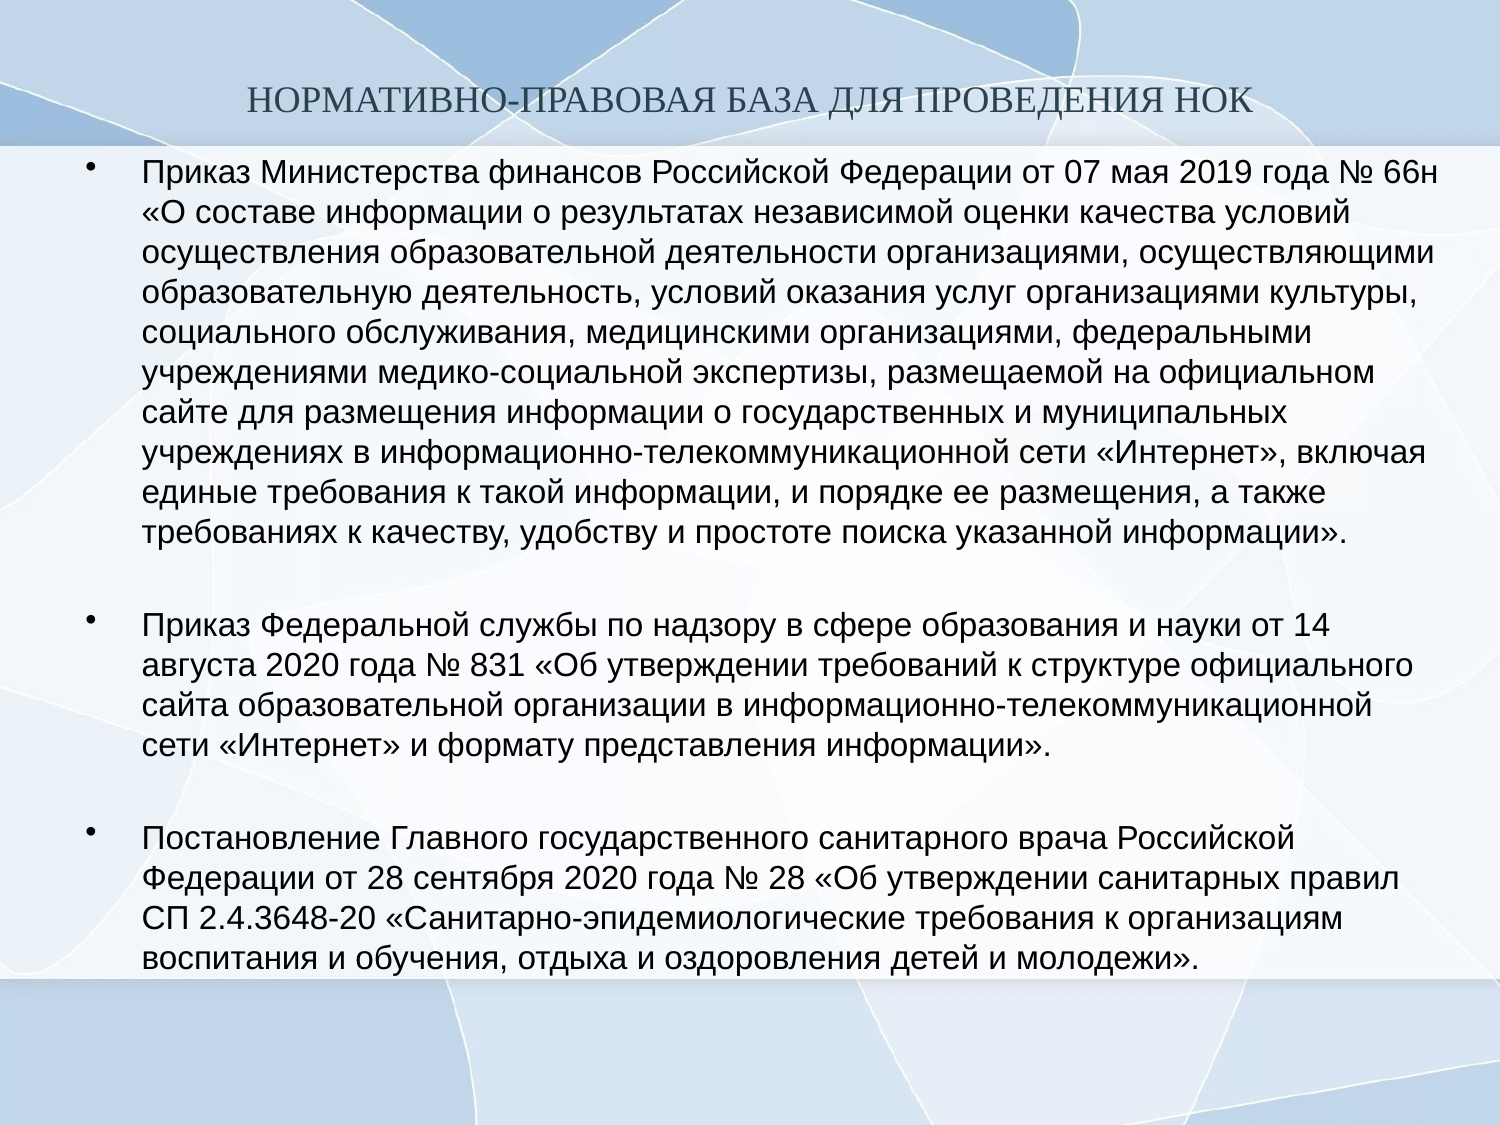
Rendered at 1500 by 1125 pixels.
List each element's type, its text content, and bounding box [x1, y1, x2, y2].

list Приказ Министерства финансов Российской Федерации от 07 мая 2019 года № 66н «О составе информации о результатах независимой оценки качества условий осуществления образовательной деятельности организациями, осуществляющими образовательную деятельность, условий оказания услуг организациями культуры, социального обслуживания, медицинскими организациями, федеральными учреждениями медико-социальной экспертизы, размещаемой на официальном сайте для размещения информации о государственных и муниципальных учреждениях в информационно-телекоммуникационной сети «Интернет», включая единые требования к такой информации, и порядке ее размещения, а также требованиях к качеству, удобству и простоте поиска указанной информации». Приказ Федеральной службы по надзору в сфере образования и науки от 14 августа 2020 года № 831 «Об утверждении требований к структуре официального сайта образовательной организации в информационно-телекоммуникационной сети «Интернет» и формату представления информации». Постановление Главного государственного санитарного врача Российской Федерации от 28 сентября 2020 года № 28 «Об утверждении санитарных правил СП 2.4.3648-20 «Санитарно-эпидемиологические требования к организациям воспитания и обучения, отдыха и оздоровления детей и молодежи». [70, 143, 1465, 1005]
title НОРМАТИВНО-ПРАВОВАЯ БАЗА ДЛЯ ПРОВЕДЕНИЯ НОК [75, 27, 1425, 143]
table_cell 94 [0, 0, 1500, 1125]
